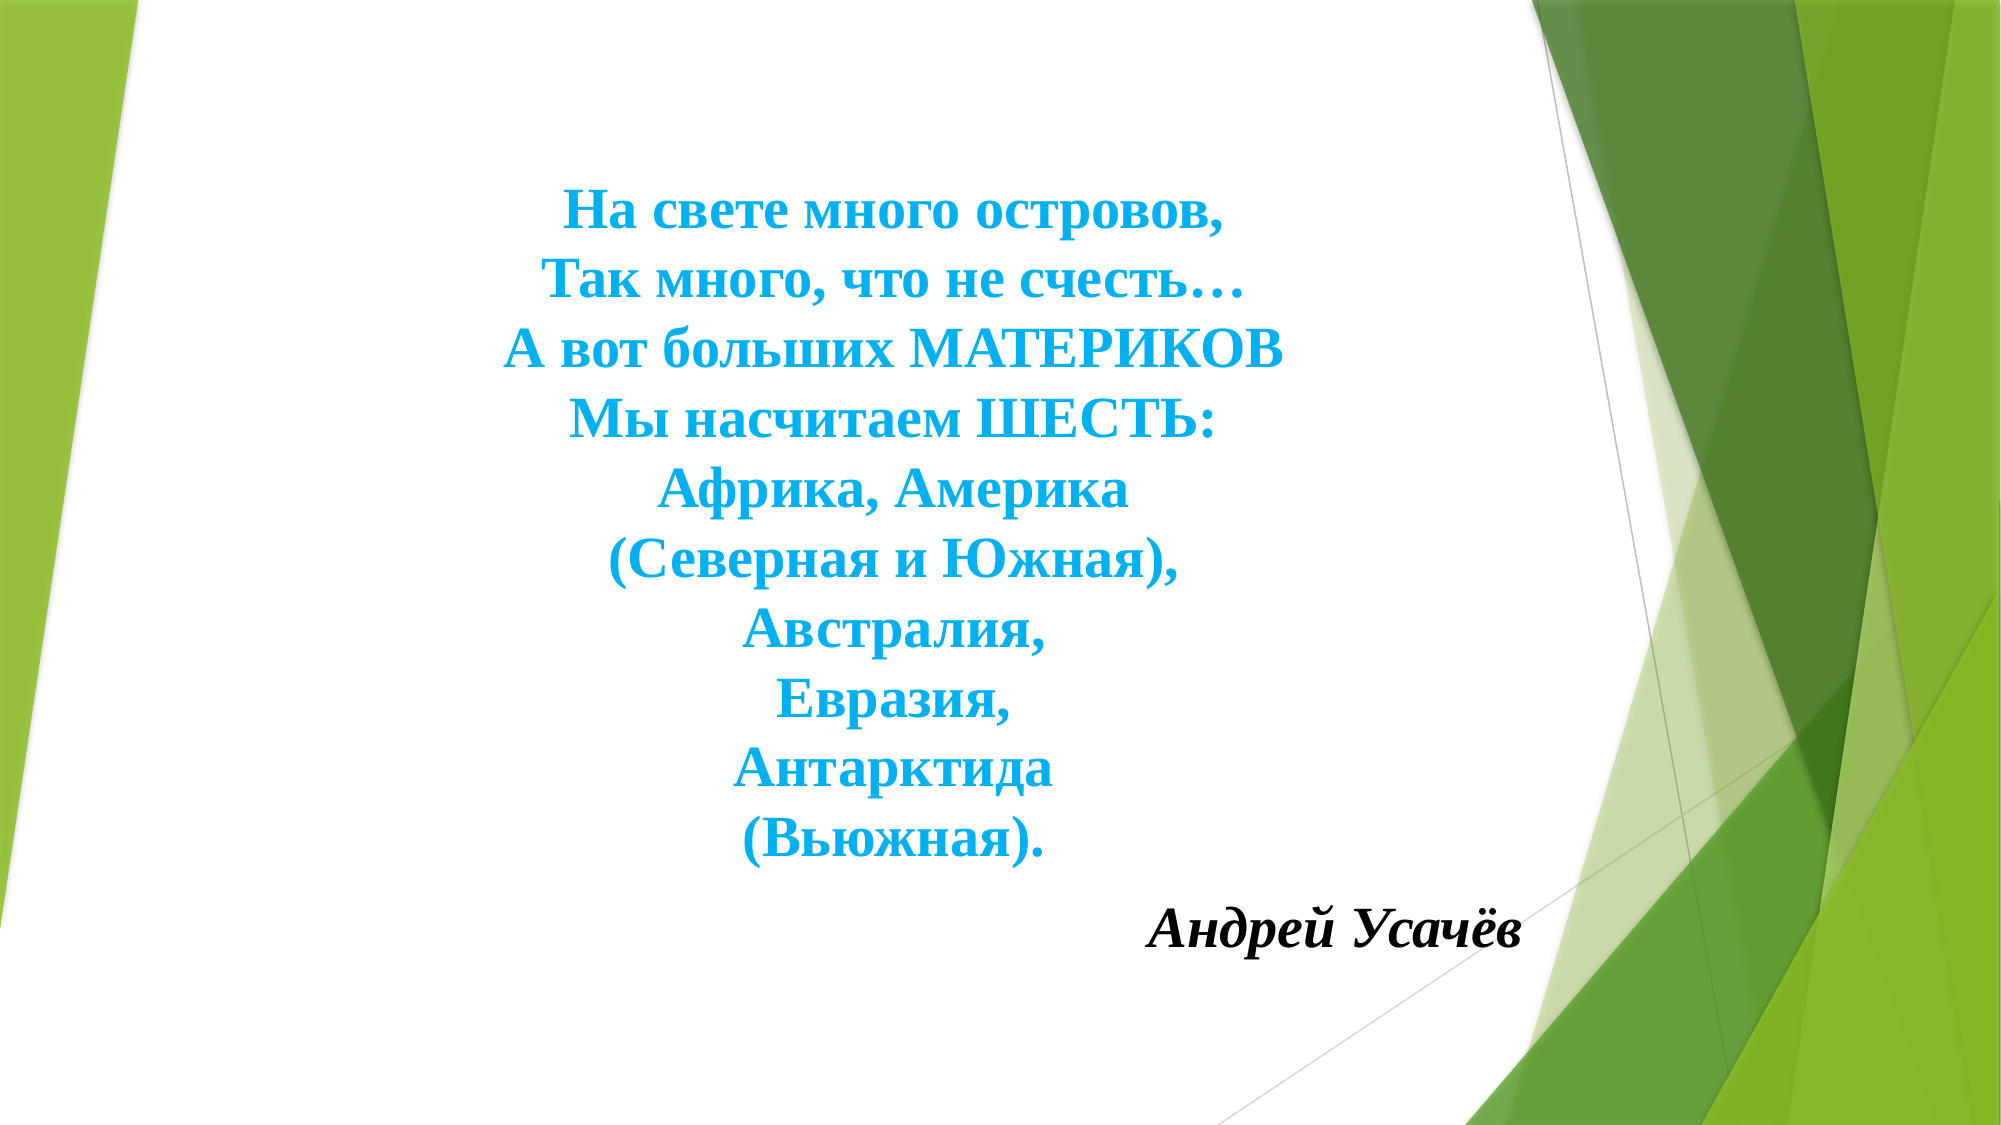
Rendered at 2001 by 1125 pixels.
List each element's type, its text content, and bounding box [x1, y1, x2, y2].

subtitle На свете много островов, Так много, что не счесть… А вот больших МАТЕРИКОВ Мы насчитаем ШЕСТЬ: Африка, Америка (Северная и Южная), Австралия, Евразия, Антарктида (Вьюжная). Андрей Усачёв [249, 162, 1538, 1019]
